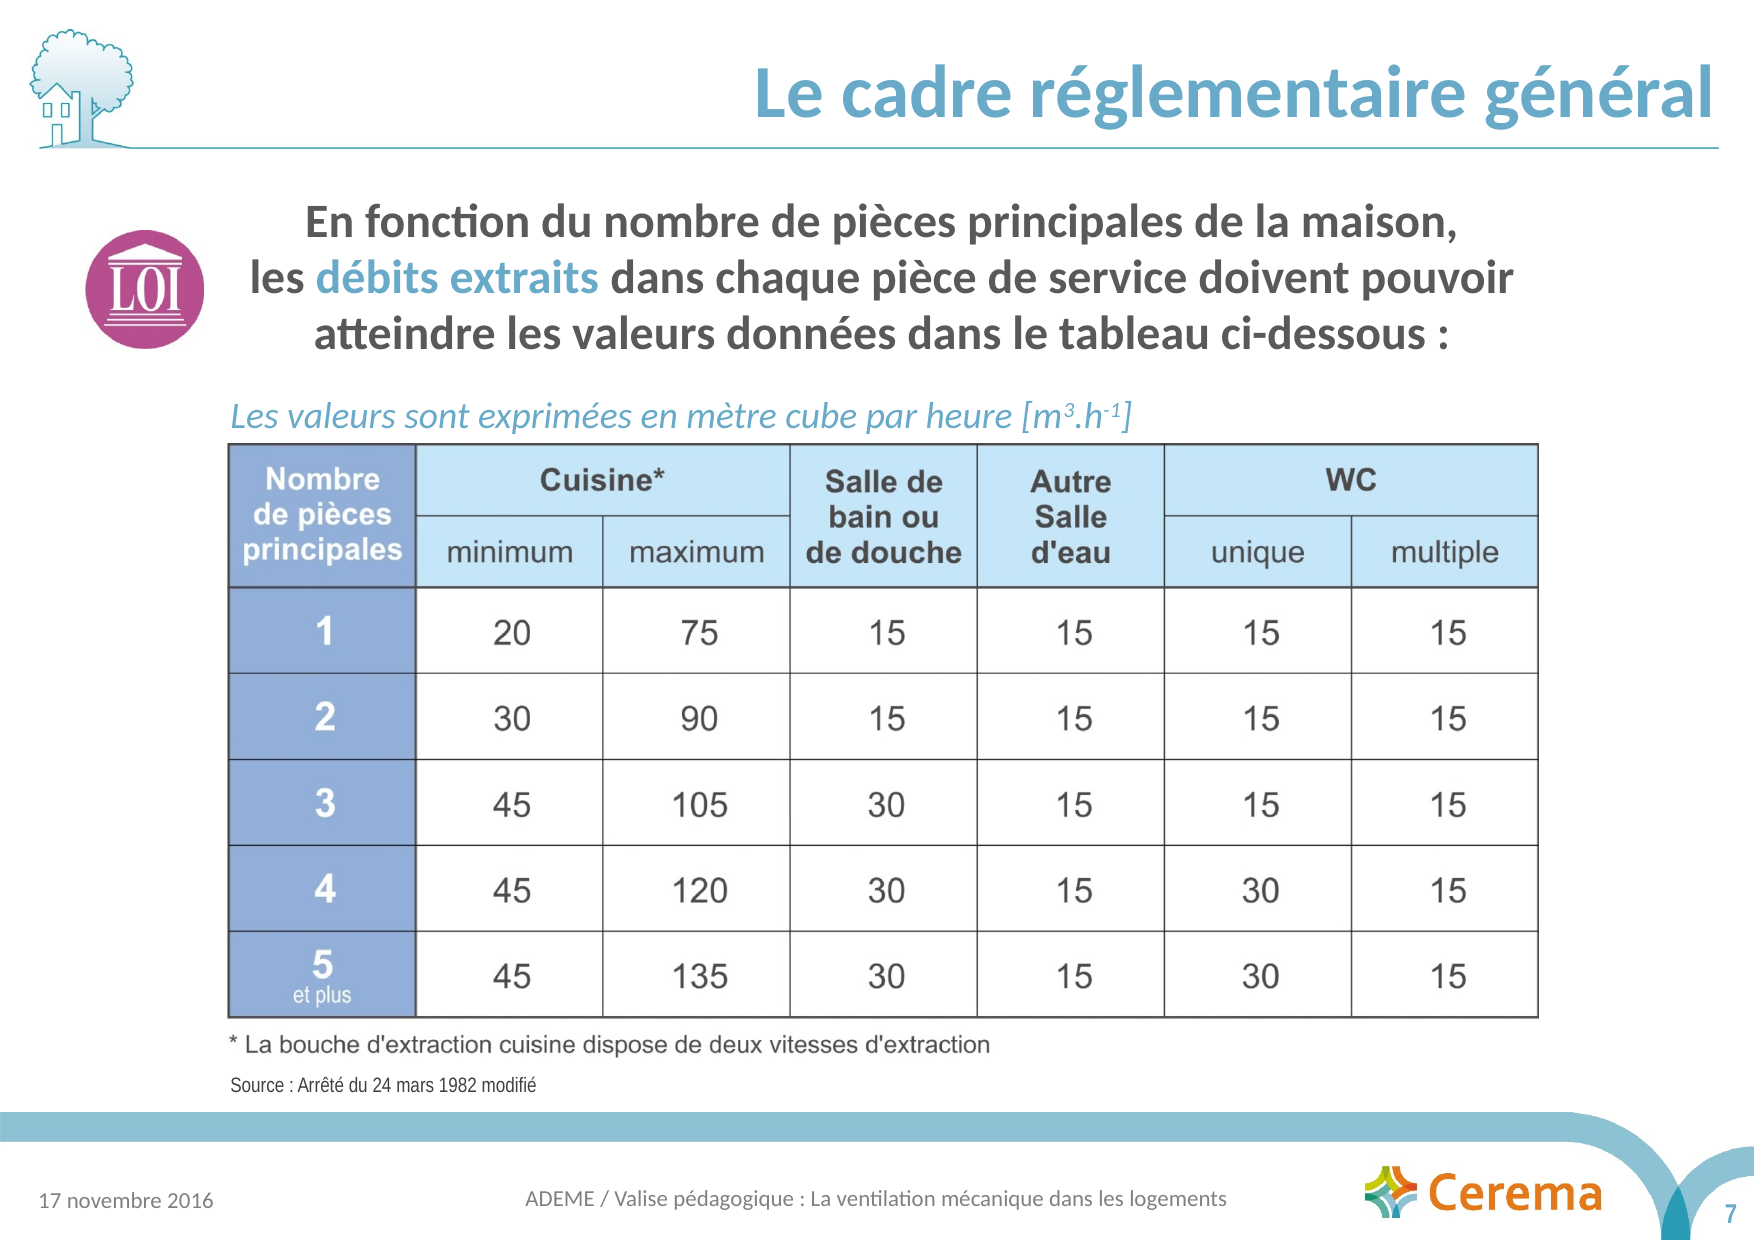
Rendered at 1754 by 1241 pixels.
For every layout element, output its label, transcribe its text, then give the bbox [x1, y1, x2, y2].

picture [0, 1112, 1754, 1240]
picture [227, 443, 1539, 1058]
text_box Les valeurs sont exprimées en mètre cube par heure [m3.h-1] [215, 383, 1527, 444]
text_box Le cadre réglementaire général [265, 35, 1731, 136]
text_box En fonction du nombre de pièces principales de la maison, les débits extraits dans chaque pièce de service doivent pouvoir atteindre les valeurs données dans le tableau ci-dessous : [168, 183, 1598, 367]
picture [85, 230, 204, 349]
picture [29, 29, 1719, 149]
text_box Source : Arrêté du 24 mars 1982 modifié [215, 1063, 1031, 1104]
